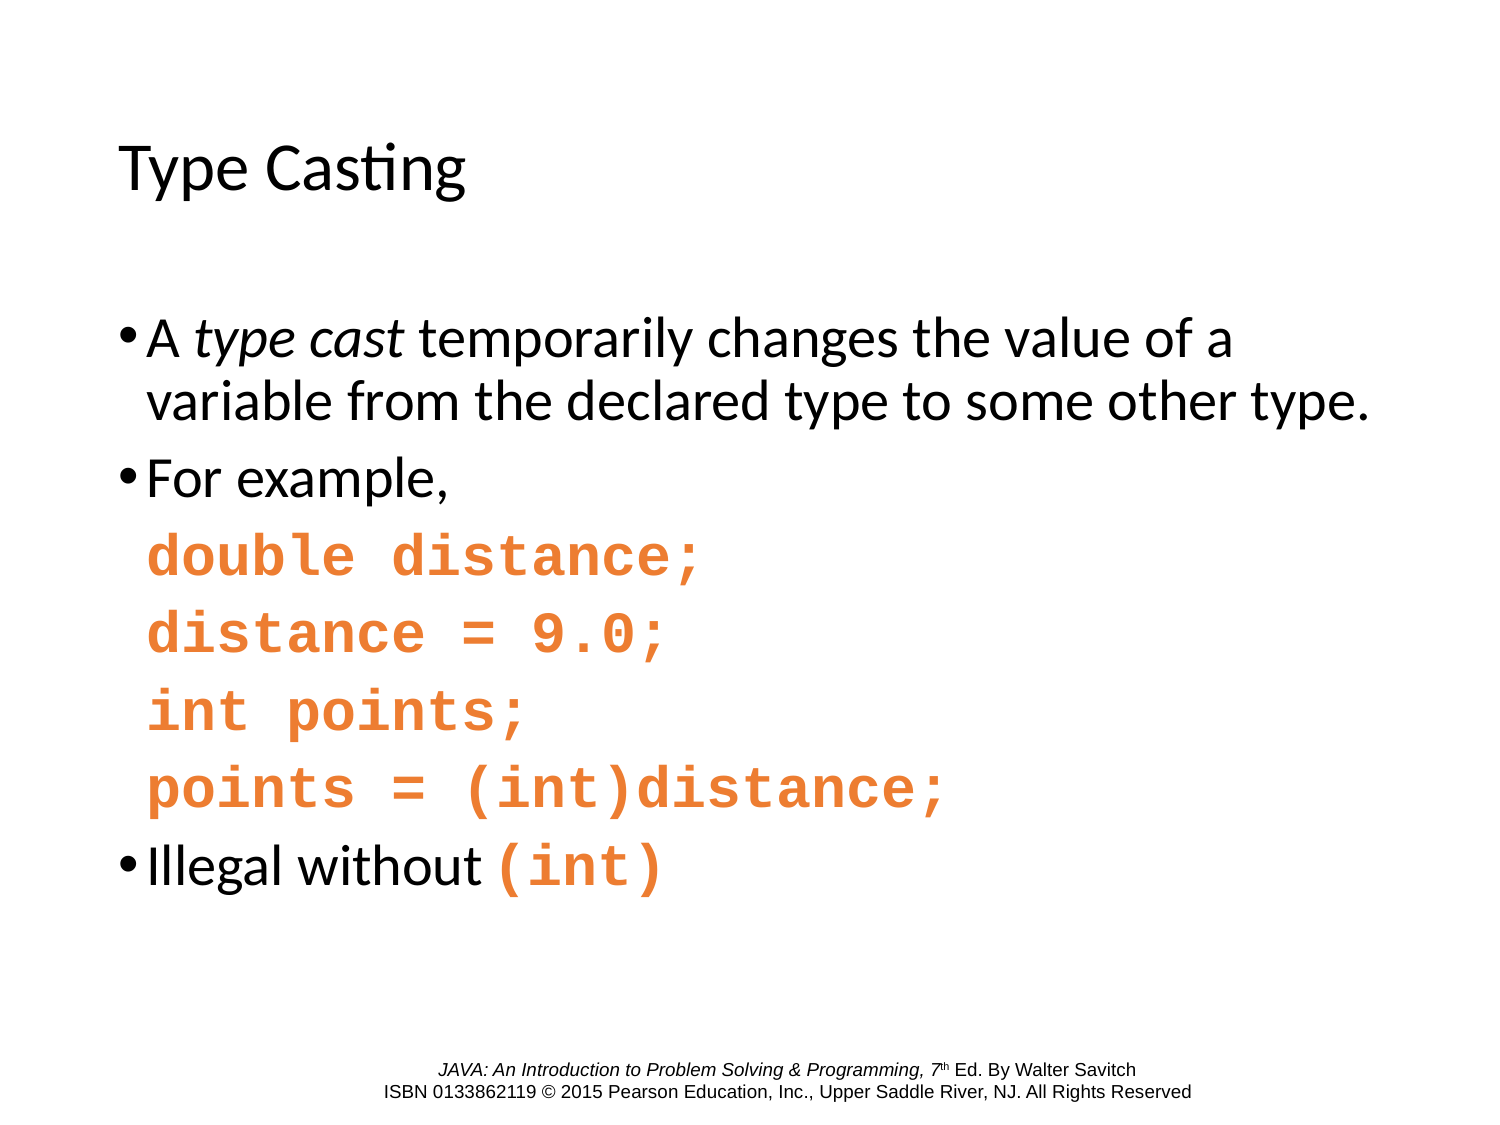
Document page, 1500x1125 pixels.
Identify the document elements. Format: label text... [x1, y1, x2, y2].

title Type Casting [103, 59, 1397, 278]
list A type cast temporarily changes the value of a variable from the declared type to some other type. For example, double distance; distance = 9.0; int points; points = (int)distance; Illegal without (int) [103, 299, 1397, 1014]
